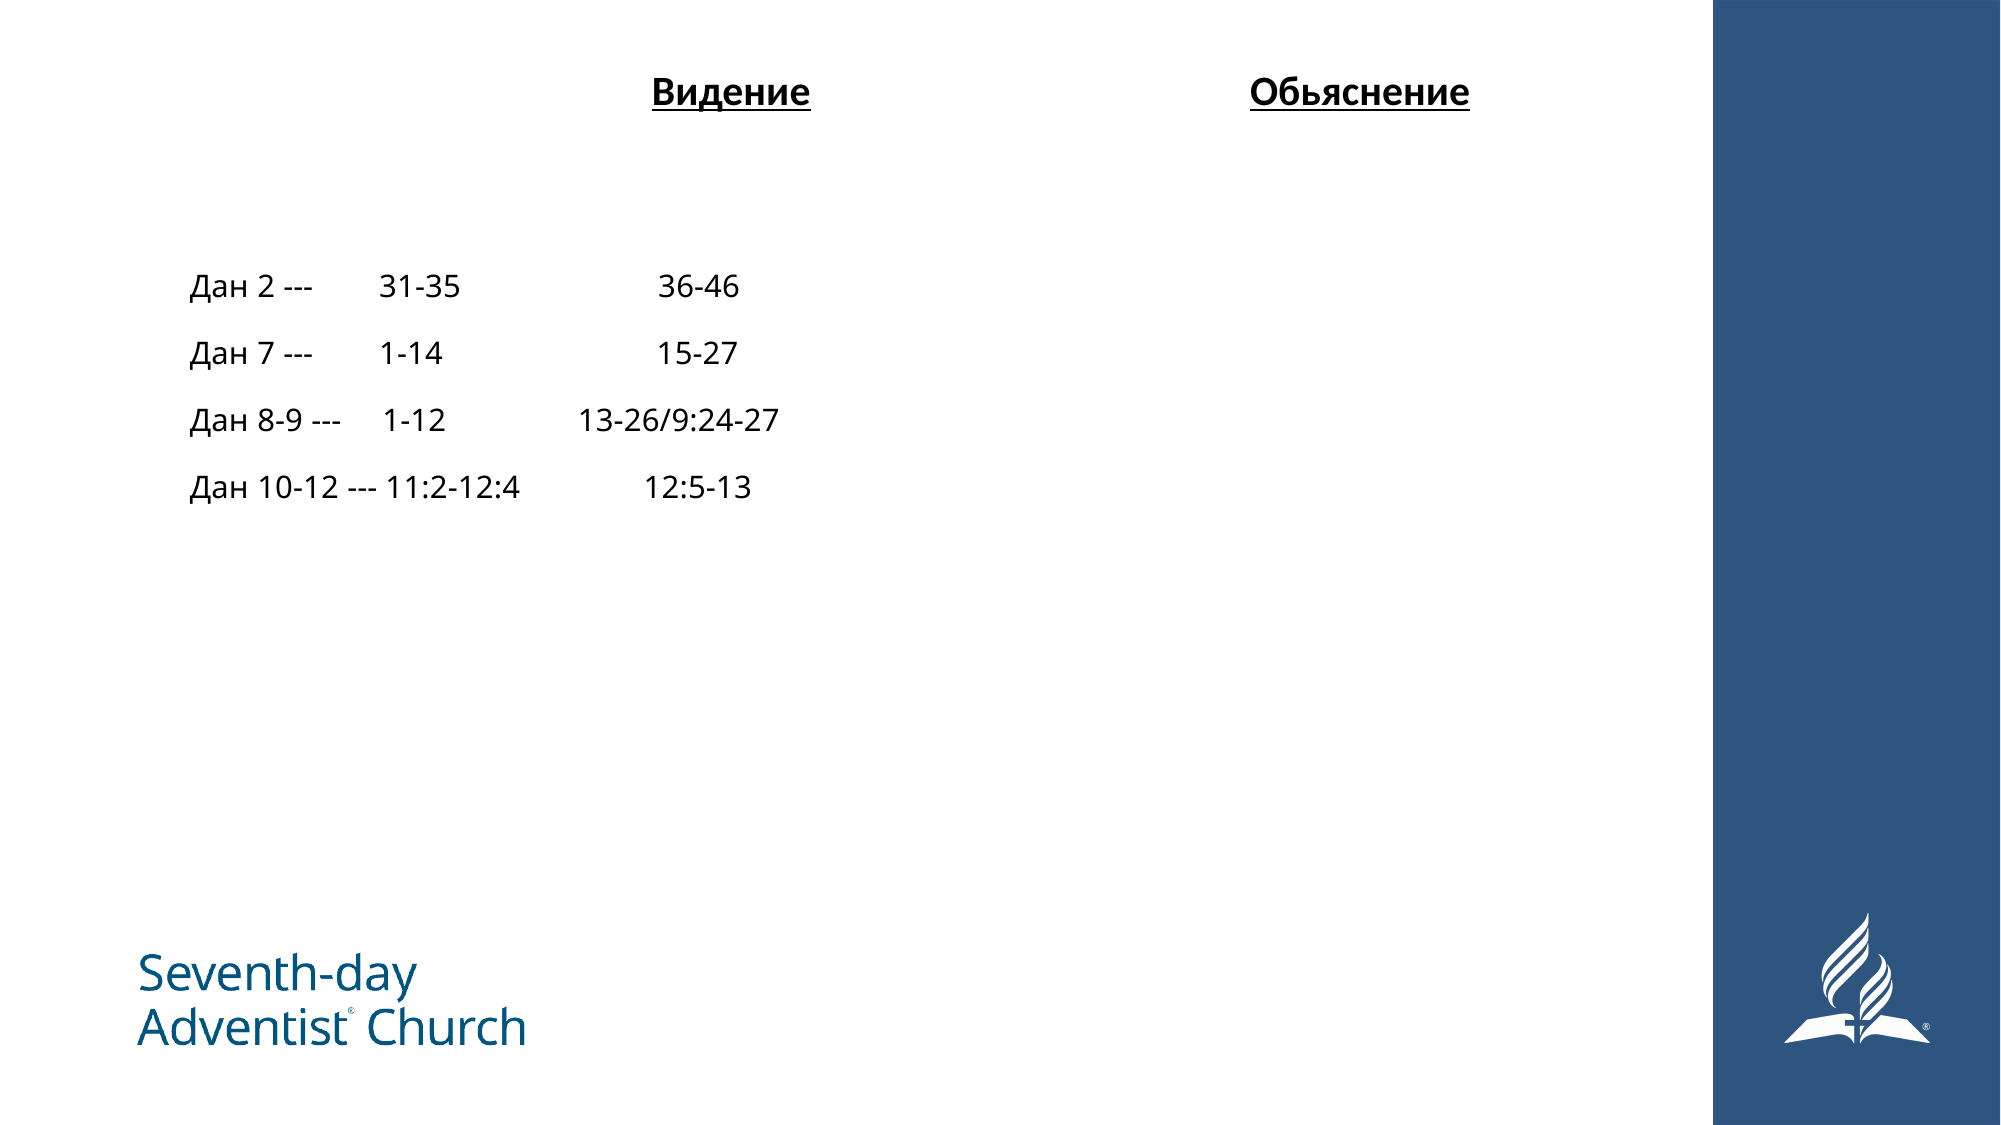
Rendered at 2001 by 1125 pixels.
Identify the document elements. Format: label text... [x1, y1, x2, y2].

text_box Обьяснение [1235, 56, 1564, 122]
text_box Видение [637, 56, 826, 122]
picture [1771, 892, 1943, 1064]
picture [120, 911, 537, 1073]
title Дан 2 --- 31-35 36-46 Дан 7 --- 1-14 15-27 Дан 8-9 --- 1-12 13-26/9:24-27 Дан 10-12 --- 11:2-12:4 12:5-13 [174, 59, 1639, 582]
